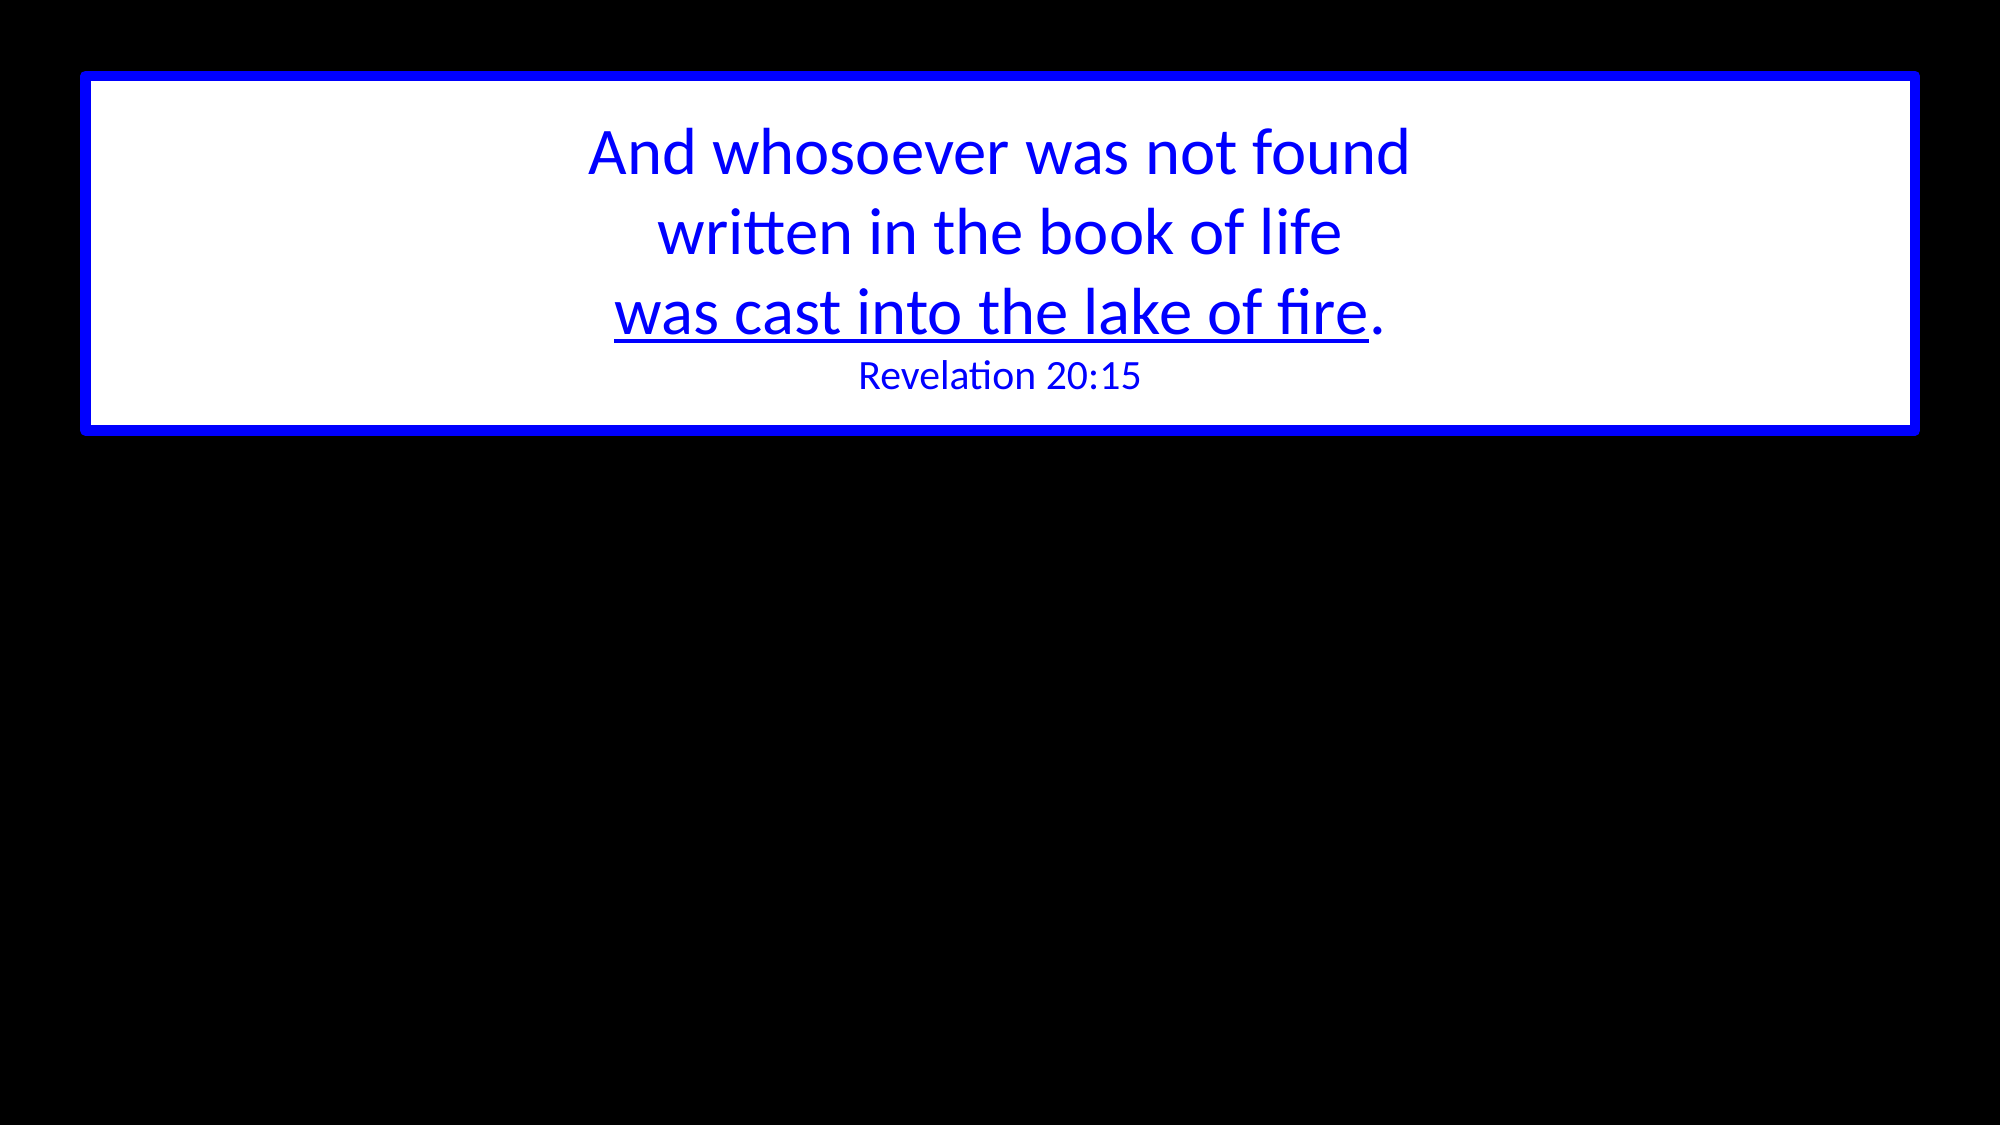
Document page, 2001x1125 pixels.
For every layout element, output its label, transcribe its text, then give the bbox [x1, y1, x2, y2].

text_box And whosoever was not found written in the book of life was cast into the lake of fire. Revelation 20:15 [85, 75, 1915, 431]
